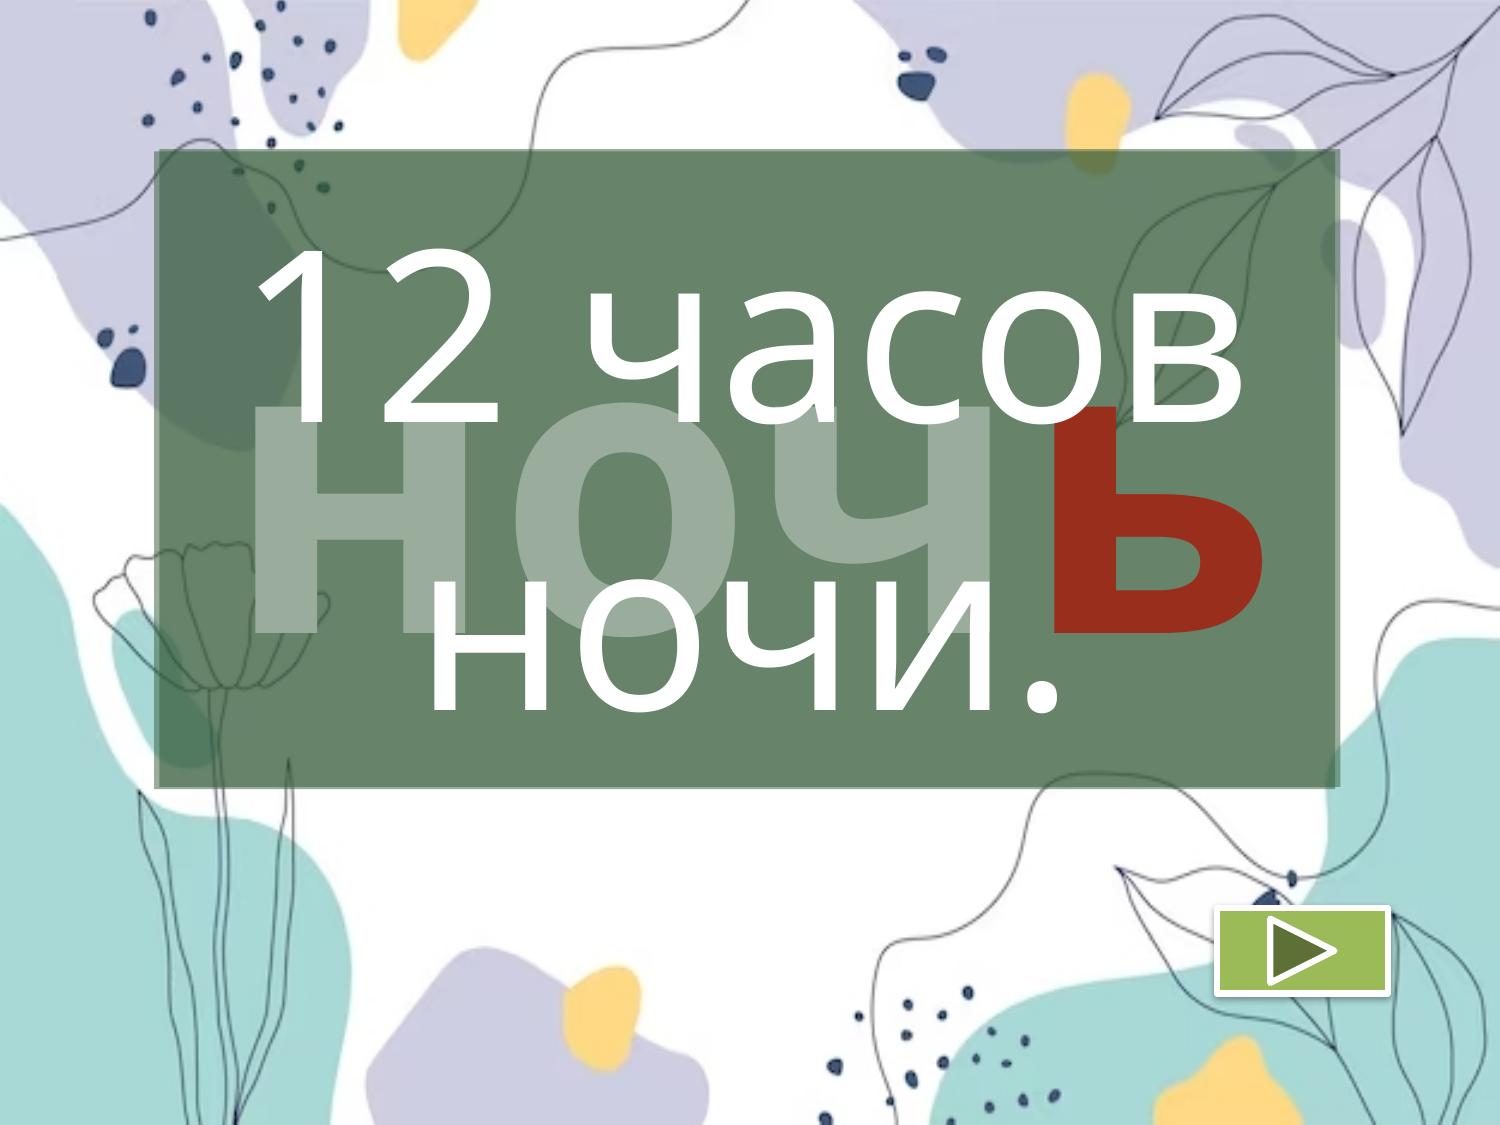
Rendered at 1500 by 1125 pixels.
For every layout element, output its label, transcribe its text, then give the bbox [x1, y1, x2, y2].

text_box [151, 149, 1337, 794]
picture [0, 0, 1500, 1125]
text_box [1214, 905, 1391, 997]
text_box ночь [157, 147, 1343, 789]
